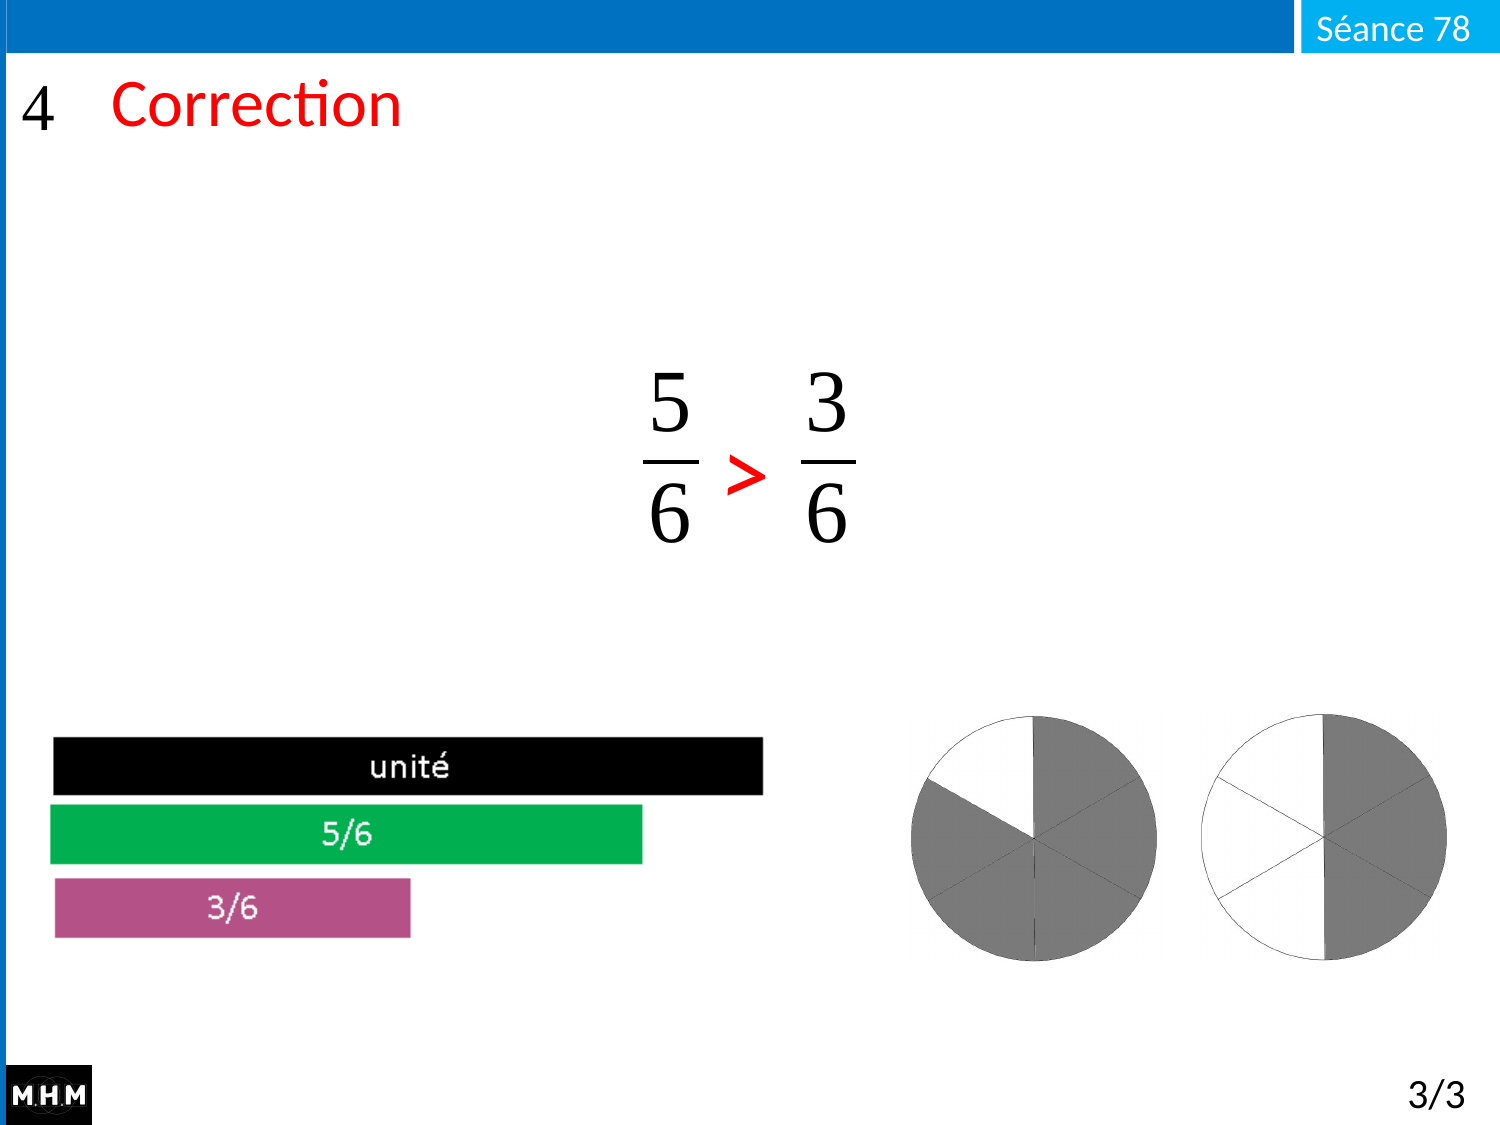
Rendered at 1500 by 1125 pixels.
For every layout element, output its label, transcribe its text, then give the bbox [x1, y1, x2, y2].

picture [1196, 712, 1451, 961]
picture [6, 1065, 92, 1125]
title Correction [96, 60, 1391, 150]
list 3/3 [1373, 1064, 1500, 1125]
picture [906, 714, 1161, 962]
text_box > [702, 398, 798, 539]
picture [49, 728, 768, 946]
